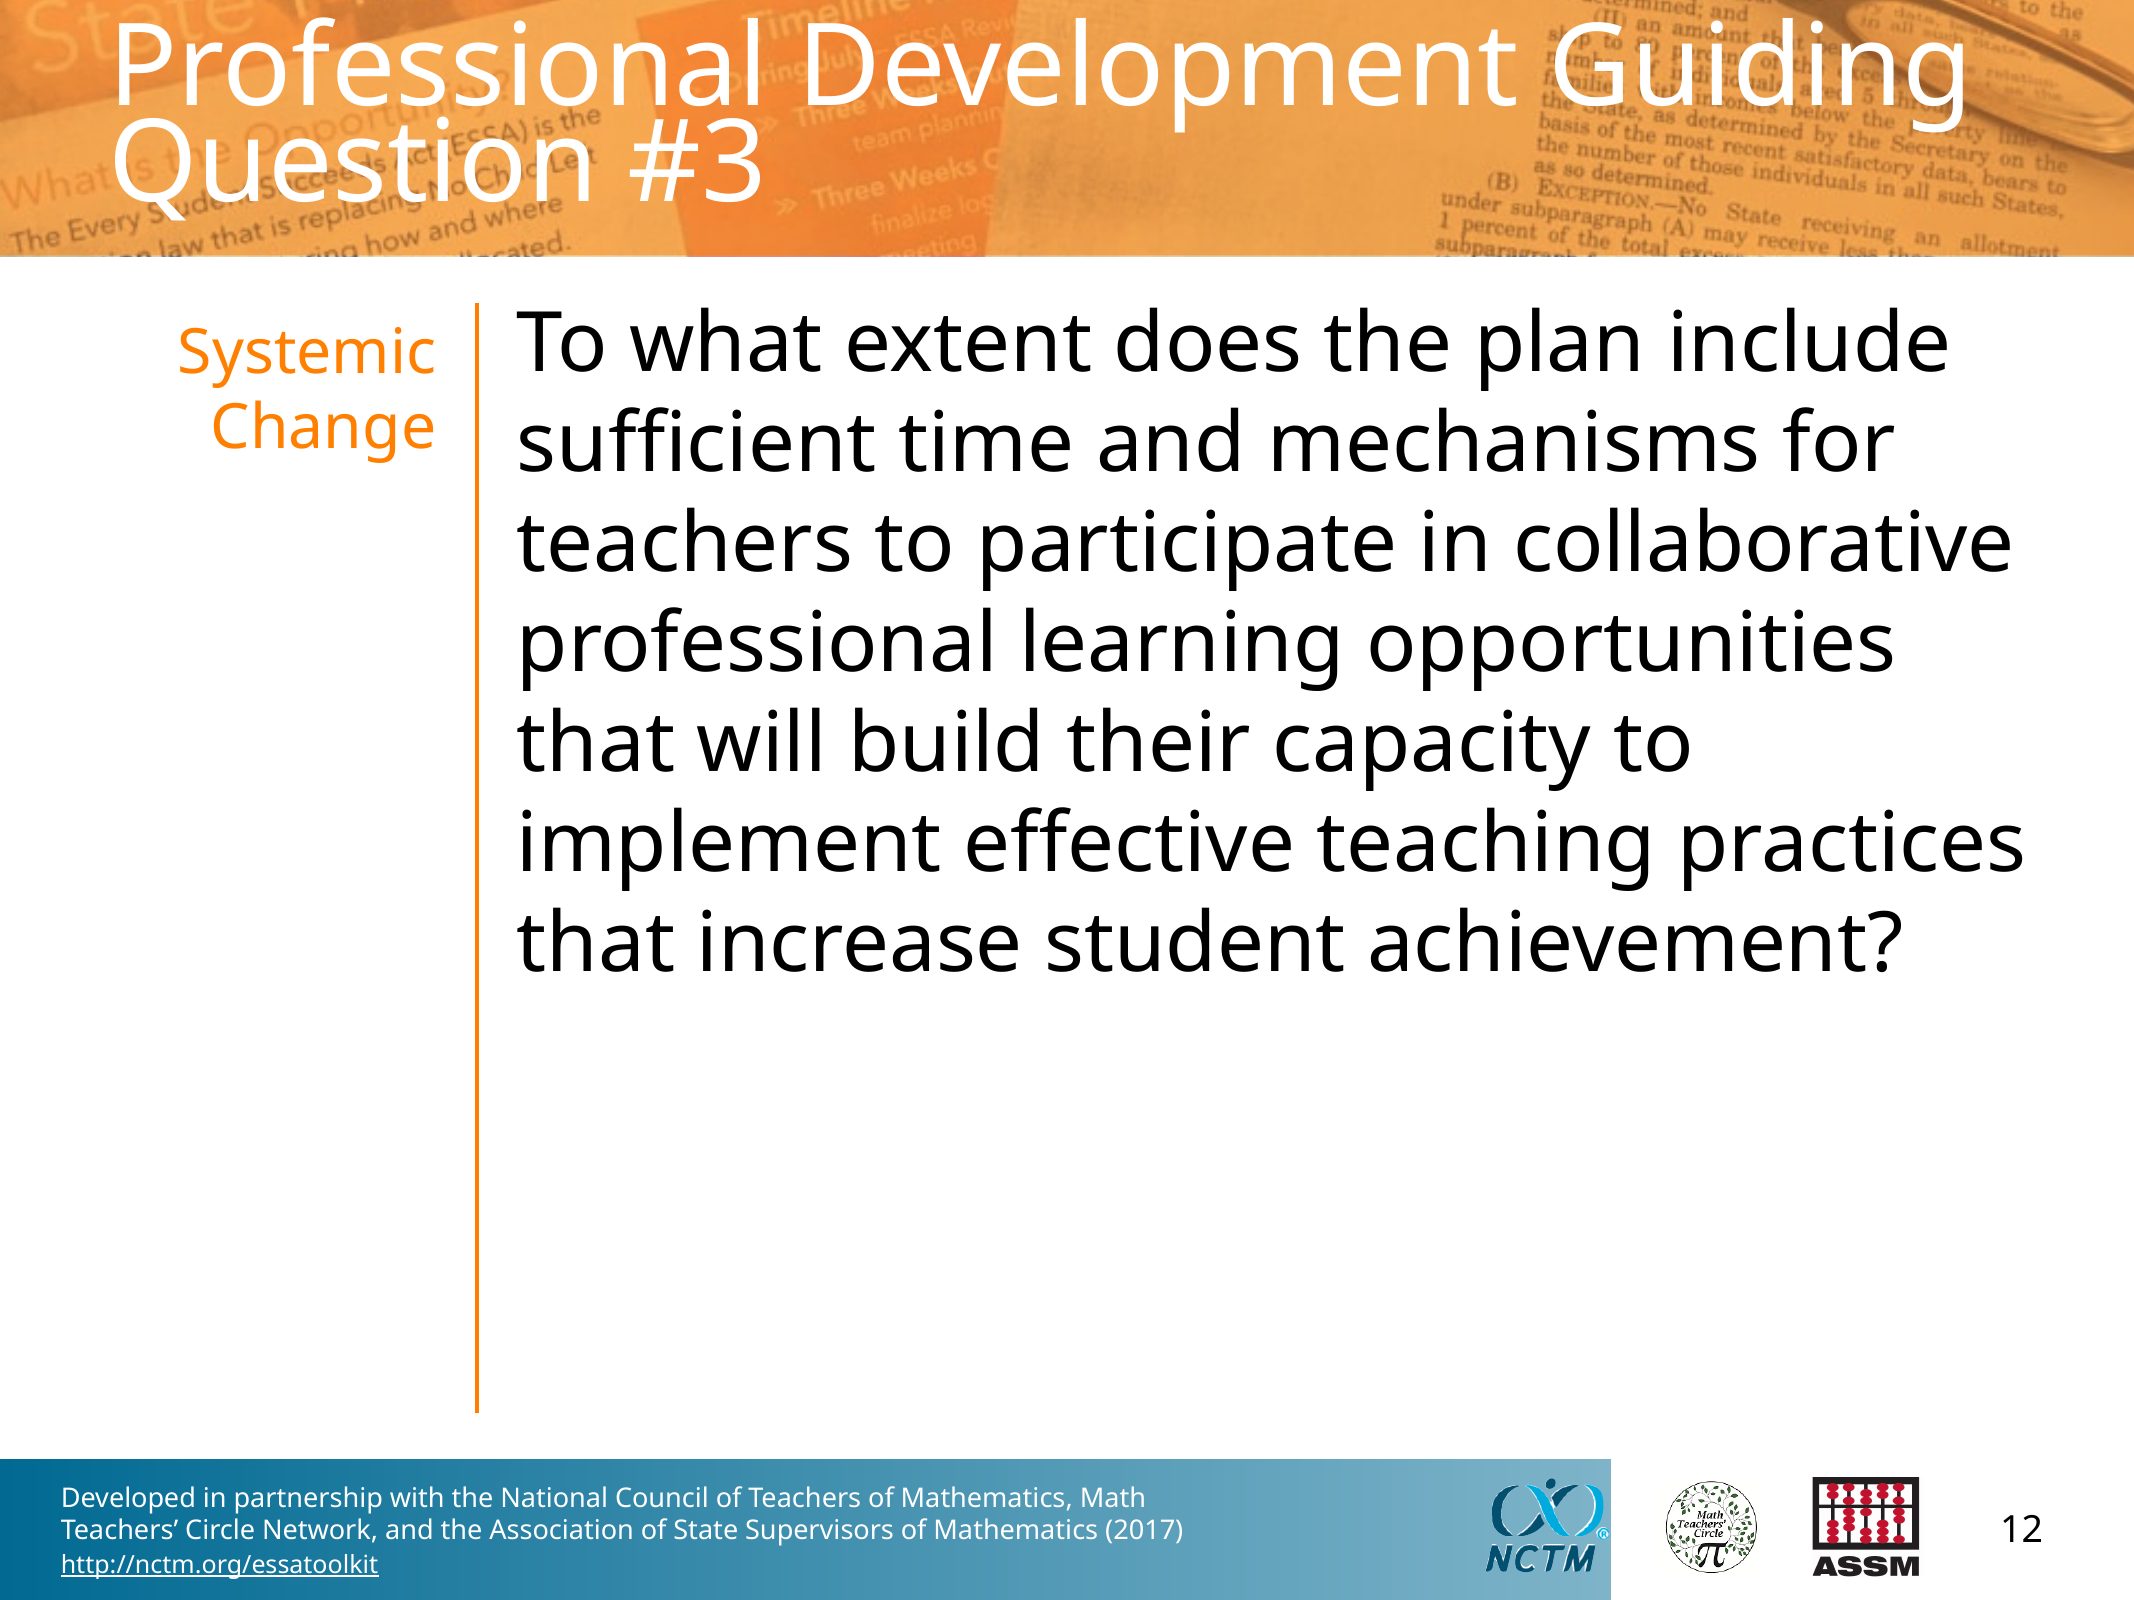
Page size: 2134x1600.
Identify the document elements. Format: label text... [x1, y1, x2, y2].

text_box Systemic Change [31, 302, 445, 877]
slide_number 12 [1969, 1495, 2075, 1560]
text_box To what extent does the plan include sufficient time and mechanisms for teachers to participate in collaborative professional learning opportunities that will build their capacity to implement effective teaching practices that increase student achievement? [508, 279, 2068, 1391]
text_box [0, 1459, 1612, 1600]
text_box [1485, 1477, 1925, 1577]
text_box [0, 0, 2134, 257]
